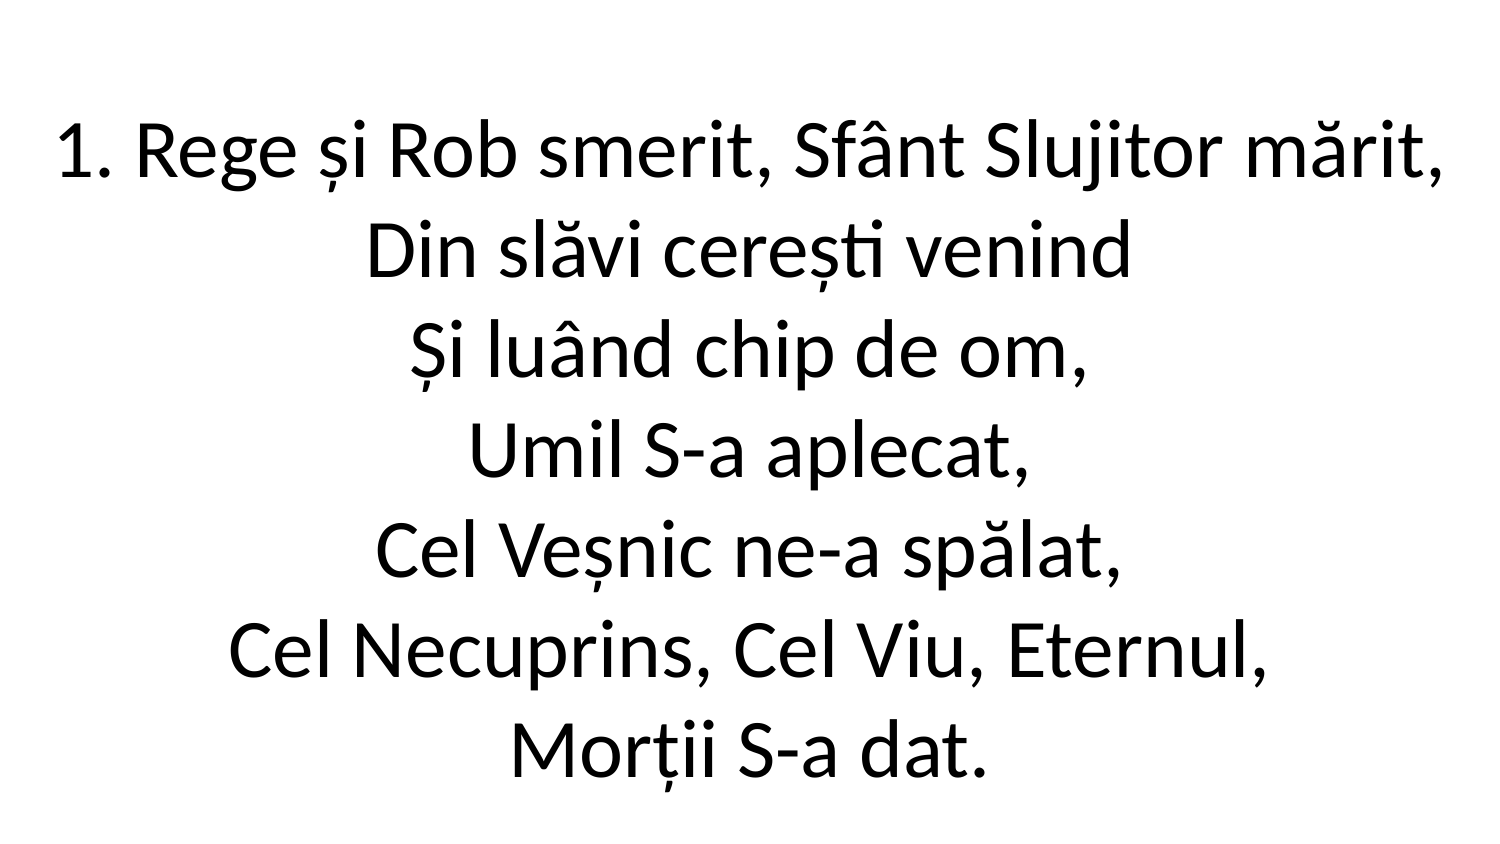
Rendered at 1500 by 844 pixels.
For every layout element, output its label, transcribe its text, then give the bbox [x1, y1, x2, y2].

text_box 1. Rege și Rob smerit, Sfânt Slujitor mărit, Din slăvi cerești venind Și luând chip de om, Umil S-a aplecat, Cel Veșnic ne-a spălat, Cel Necuprins, Cel Viu, Eternul, Morții S-a dat. [37, 42, 1463, 802]
